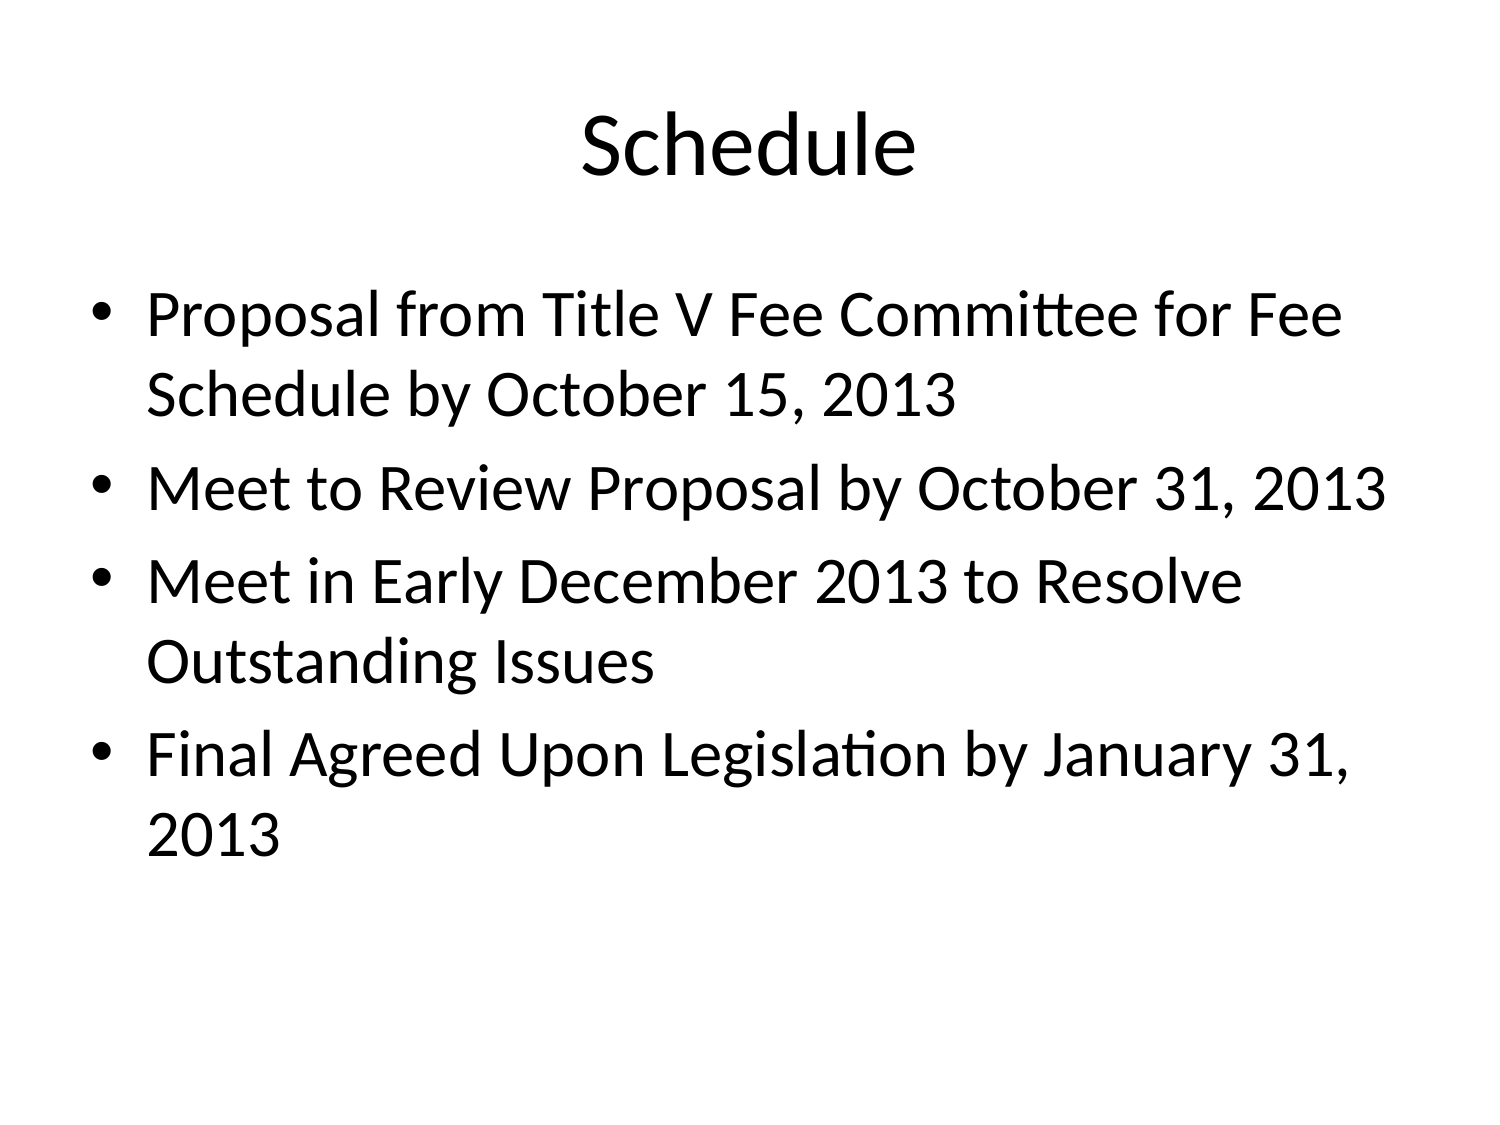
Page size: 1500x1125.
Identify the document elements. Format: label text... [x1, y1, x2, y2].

title Schedule [75, 45, 1425, 233]
list Proposal from Title V Fee Committee for Fee Schedule by October 15, 2013 Meet to Review Proposal by October 31, 2013 Meet in Early December 2013 to Resolve Outstanding Issues Final Agreed Upon Legislation by January 31, 2013 [75, 262, 1425, 1005]
